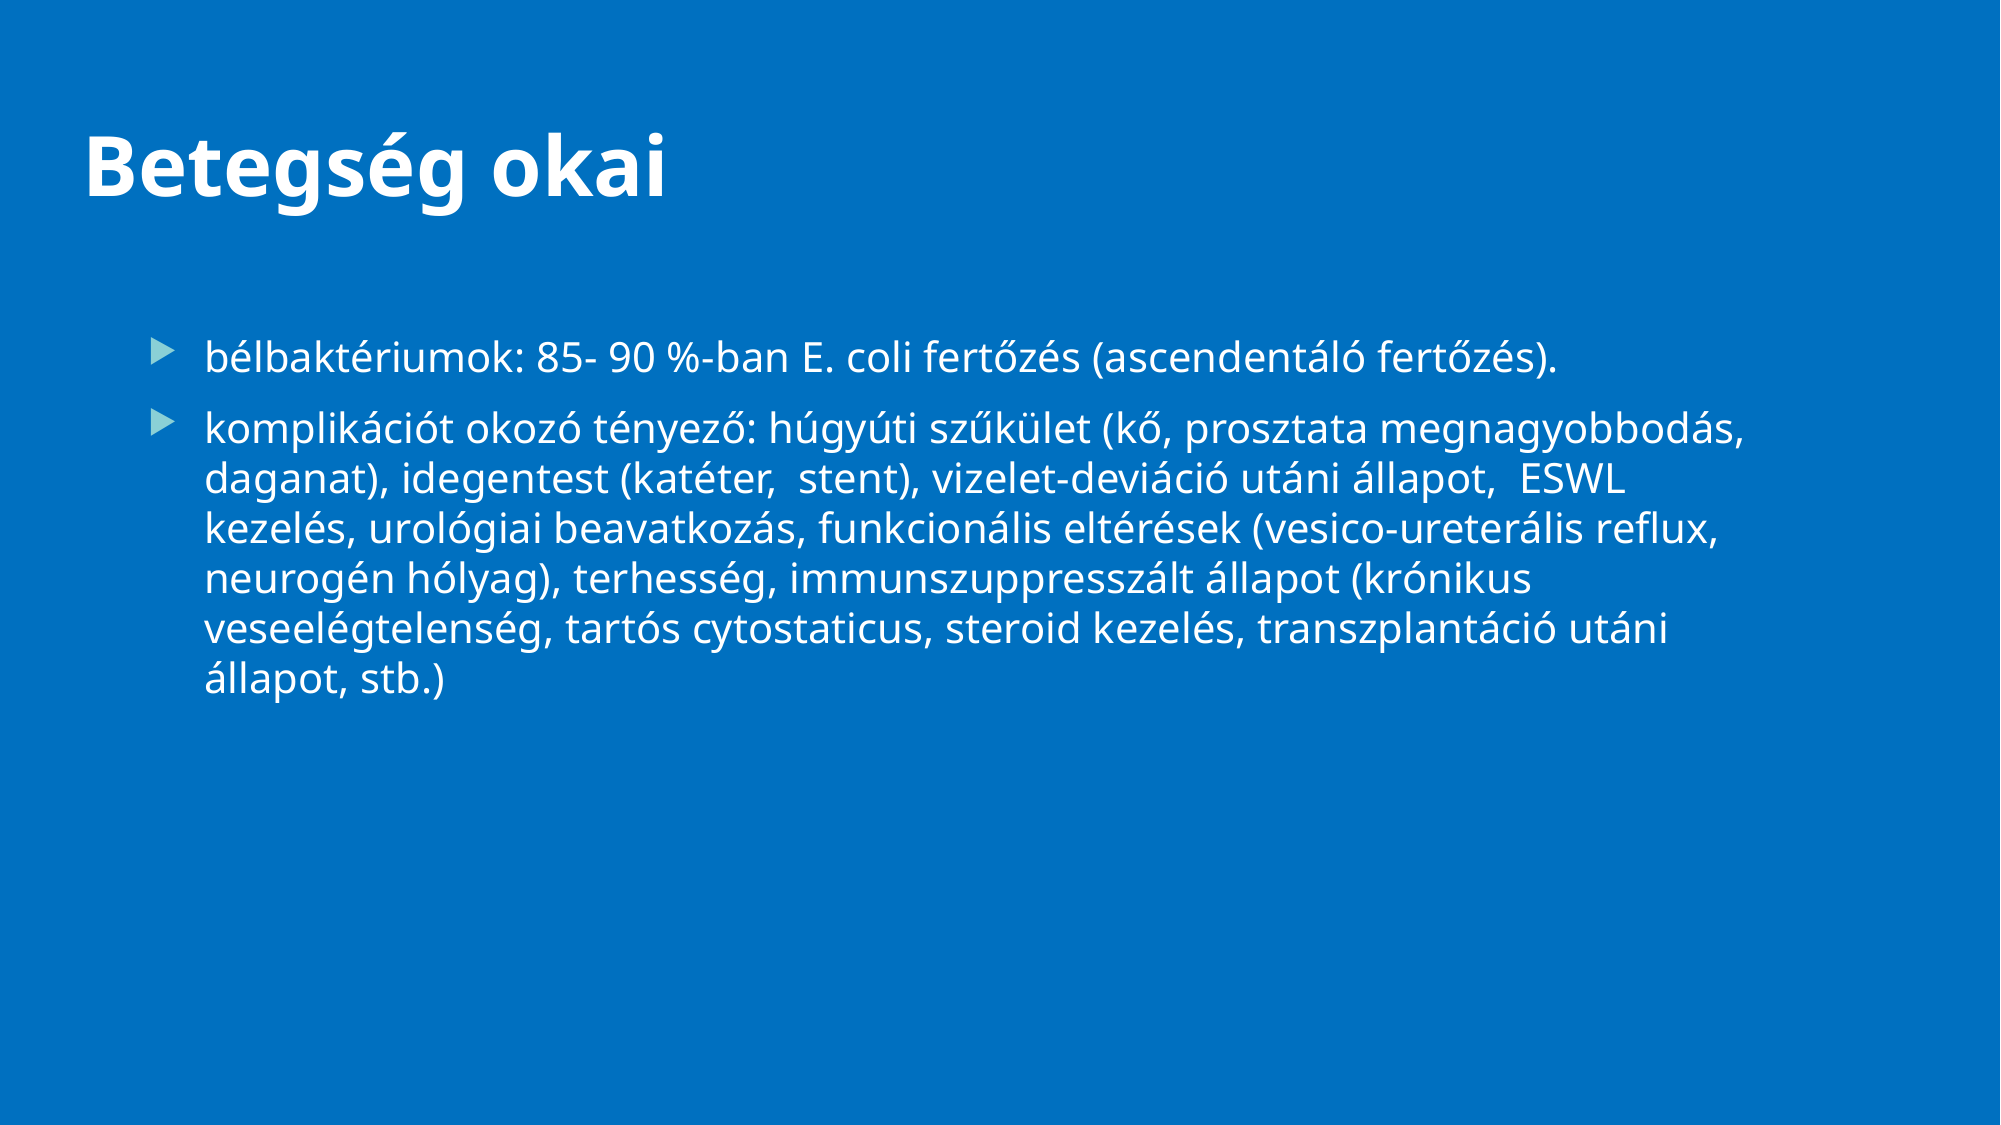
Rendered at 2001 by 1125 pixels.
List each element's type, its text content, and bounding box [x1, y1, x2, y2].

title Betegség okai [67, 105, 1418, 232]
list bélbaktériumok: 85- 90 %-ban E. coli fertőzés (ascendentáló fertőzés). komplikációt okozó tényező: húgyúti szűkület (kő, prosztata megnagyobbodás, daganat), idegentest (katéter, stent), vizelet-deviáció utáni állapot, ESWL kezelés, urológiai beavatkozás, funkcionális eltérések (vesico-ureterális reflux, neurogén hólyag), terhesség, immunszuppresszált állapot (krónikus veseelégtelenség, tartós cytostaticus, steroid kezelés, transzplantáció utáni állapot, stb.) [132, 323, 1791, 1012]
